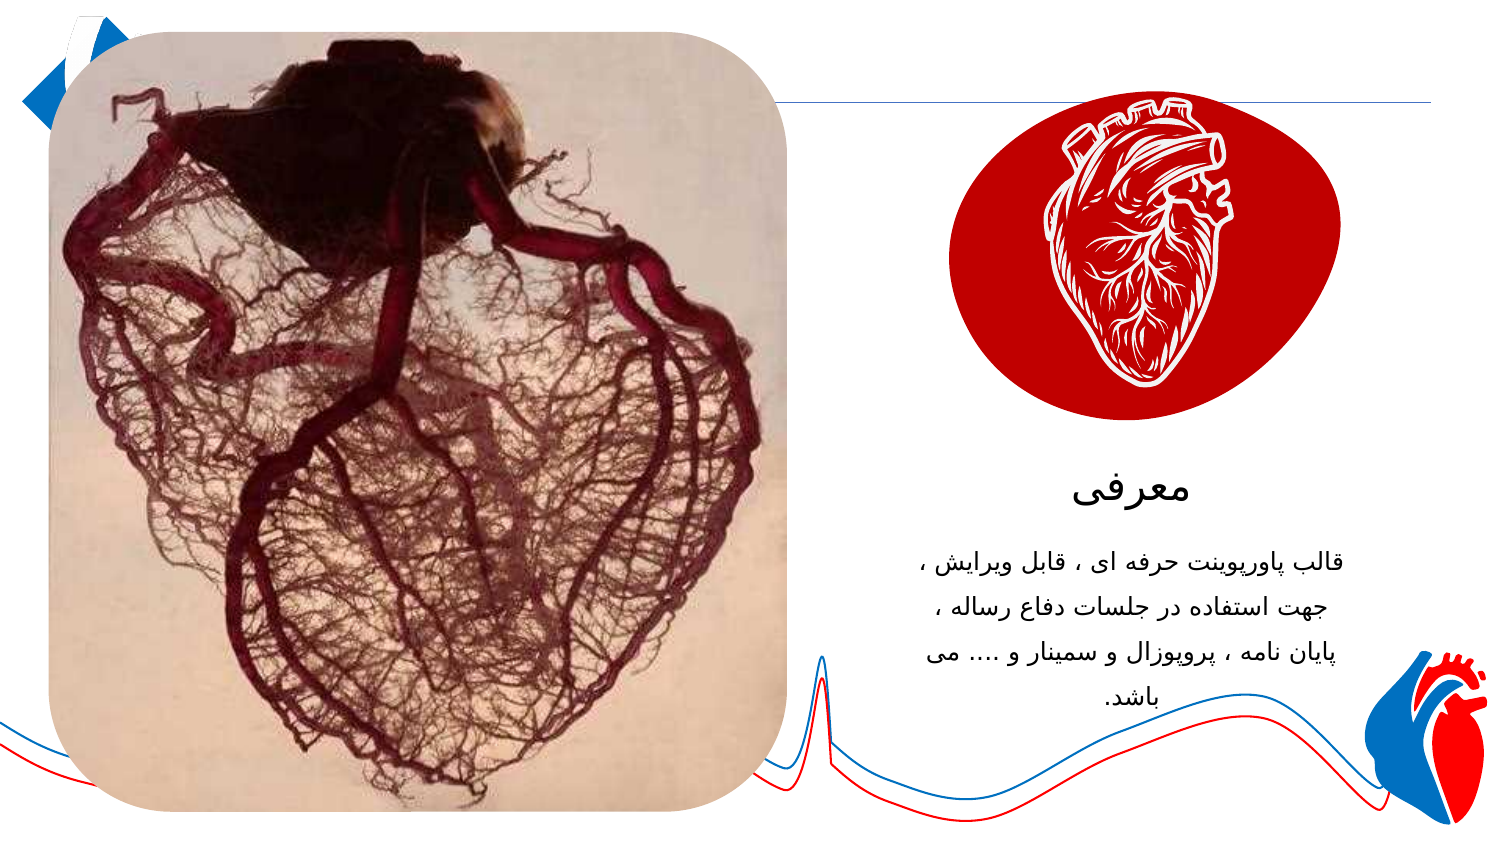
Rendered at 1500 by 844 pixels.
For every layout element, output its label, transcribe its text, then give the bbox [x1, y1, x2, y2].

title معرفی [901, 440, 1362, 515]
list قالب پاورپوينت حرفه ای ، قابل ویرایش ، جهت استفاده در جلسات دفاع رساله ، پایان نامه ، پروپوزال و سمینار و .... می باشد. [901, 515, 1362, 763]
text_box [47, 30, 789, 813]
picture [63, 16, 191, 93]
text_box [949, 107, 1341, 421]
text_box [1043, 96, 1234, 388]
text_box [1110, 91, 1199, 96]
